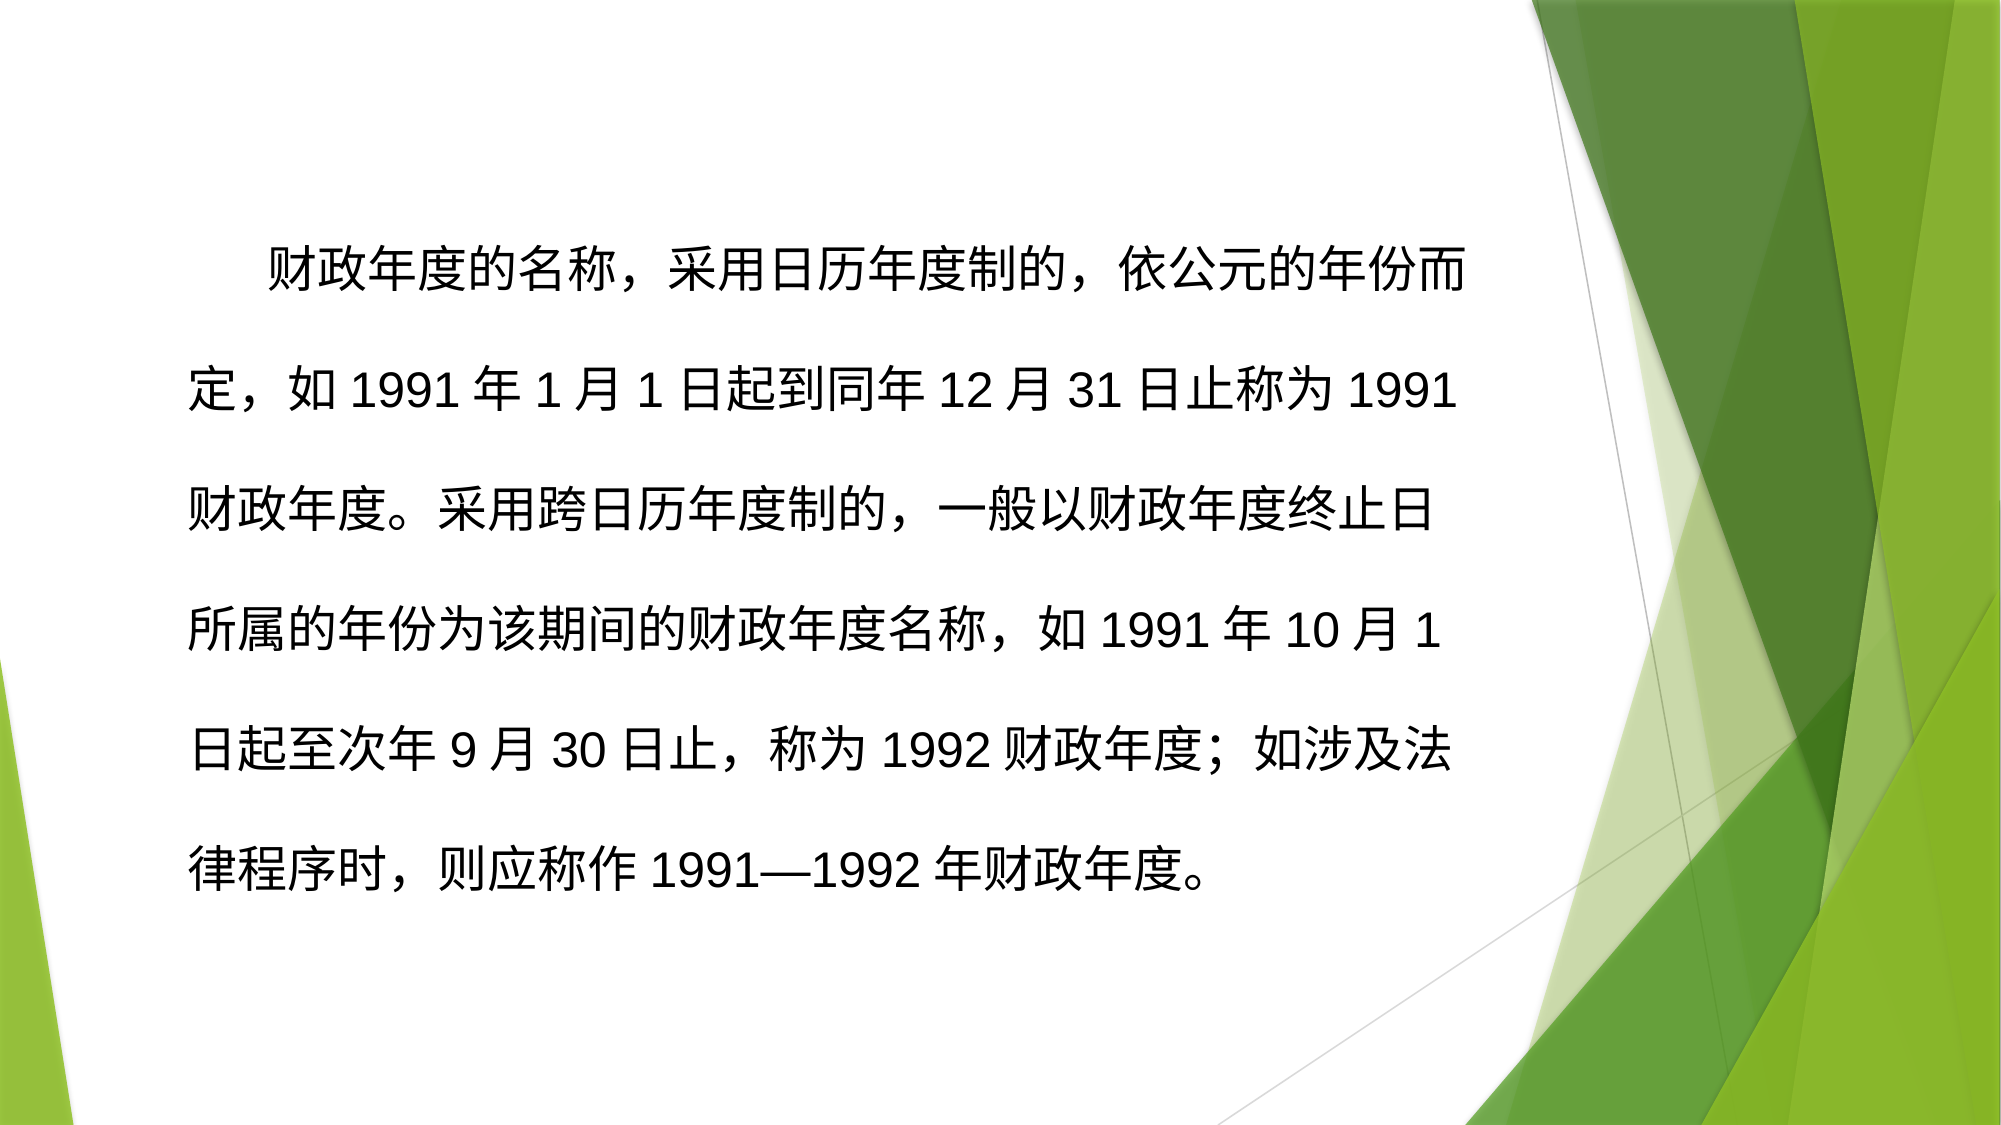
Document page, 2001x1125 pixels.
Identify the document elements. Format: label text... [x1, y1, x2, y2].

text_box 财政年度的名称，采用日历年度制的，依公元的年份而定，如1991年1月1日起到同年12月31日止称为1991财政年度。采用跨日历年度制的，一般以财政年度终止日所属的年份为该期间的财政年度名称，如1991年10月1日起至次年9月30日止，称为1992财政年度；如涉及法律程序时，则应称作1991—1992年财政年度。 [172, 169, 1492, 905]
